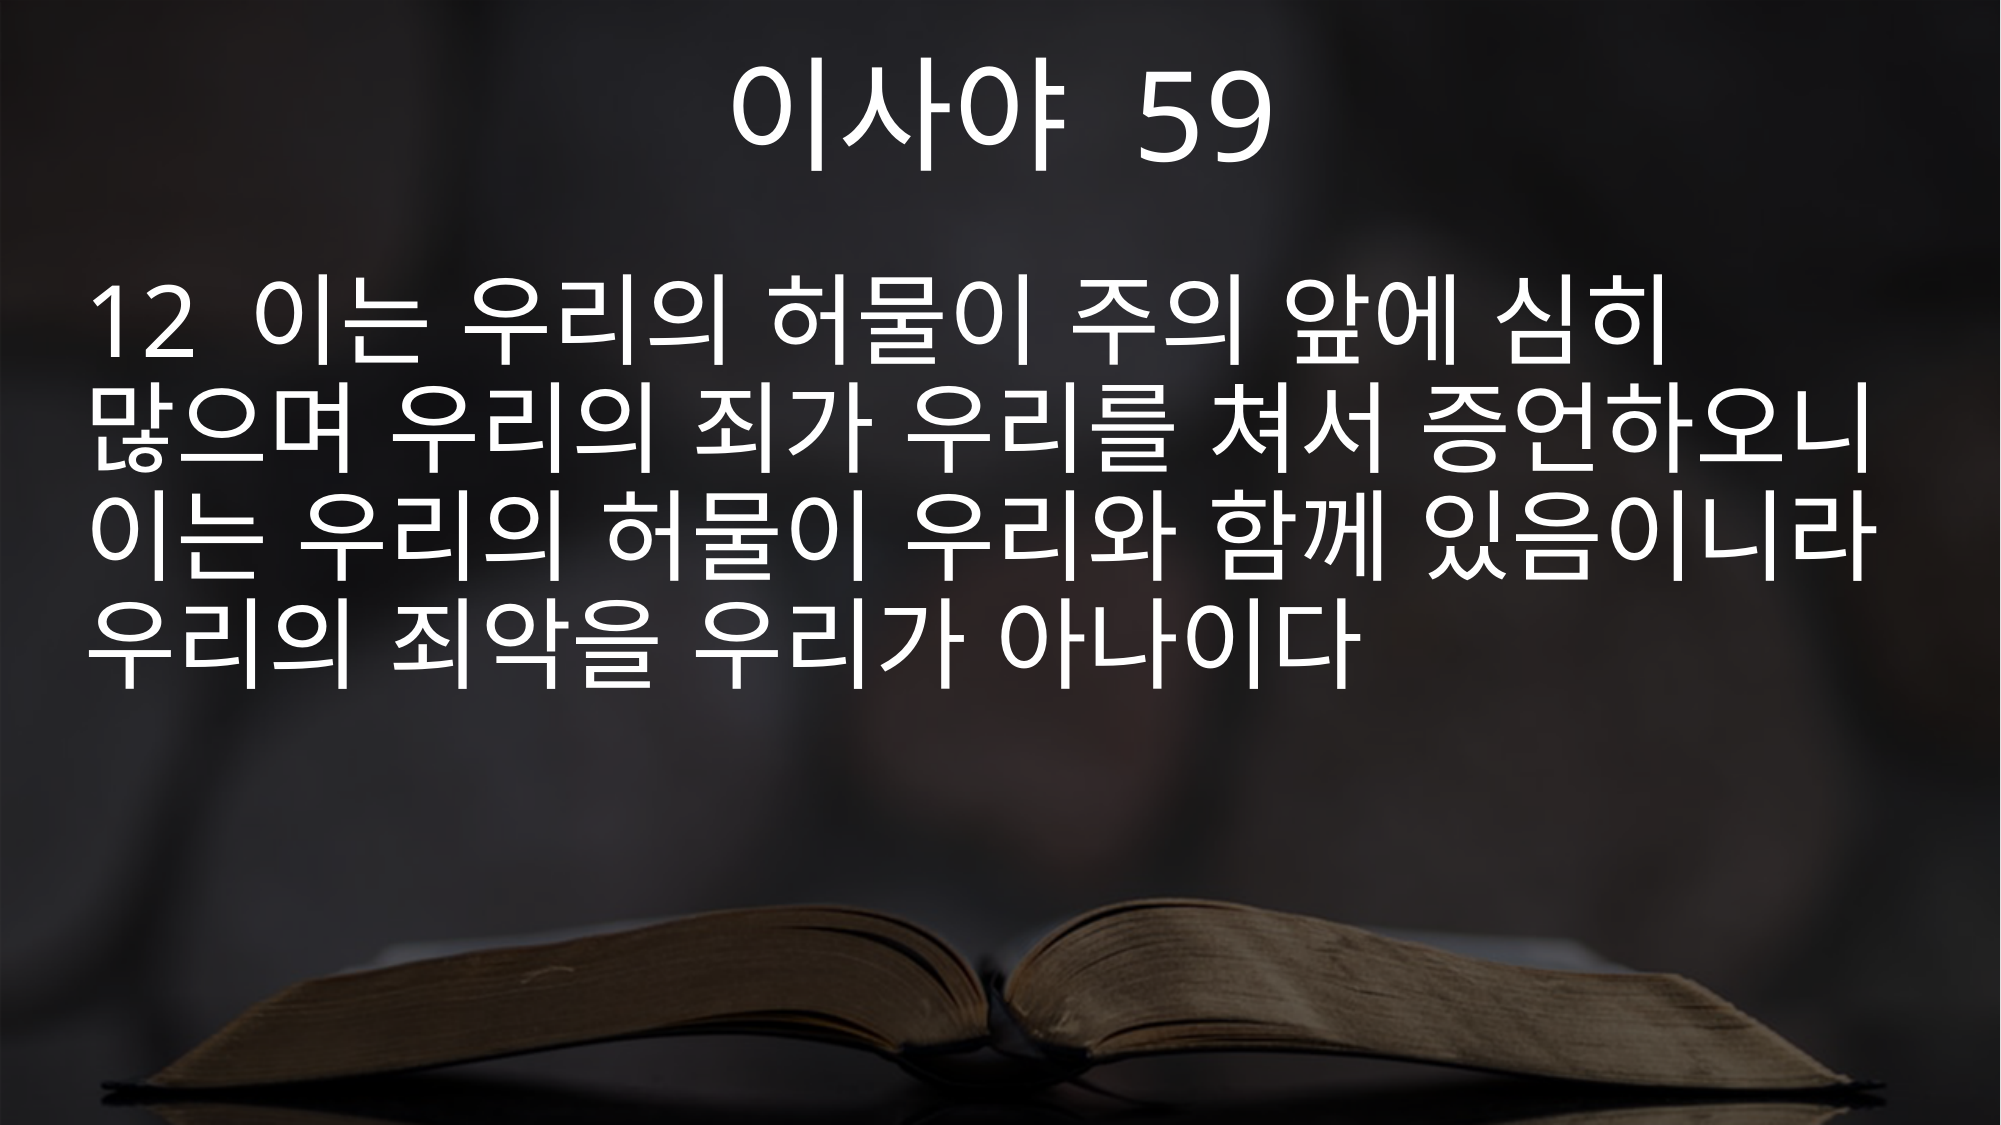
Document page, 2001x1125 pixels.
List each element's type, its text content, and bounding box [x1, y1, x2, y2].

footer 이사야 59 [0, 32, 2000, 192]
list 12 이는 우리의 허물이 주의 앞에 심히 많으며 우리의 죄가 우리를 쳐서 증언하오니 이는 우리의 허물이 우리와 함께 있음이니라 우리의 죄악을 우리가 아나이다 [69, 263, 1953, 423]
picture [0, 0, 2001, 1125]
